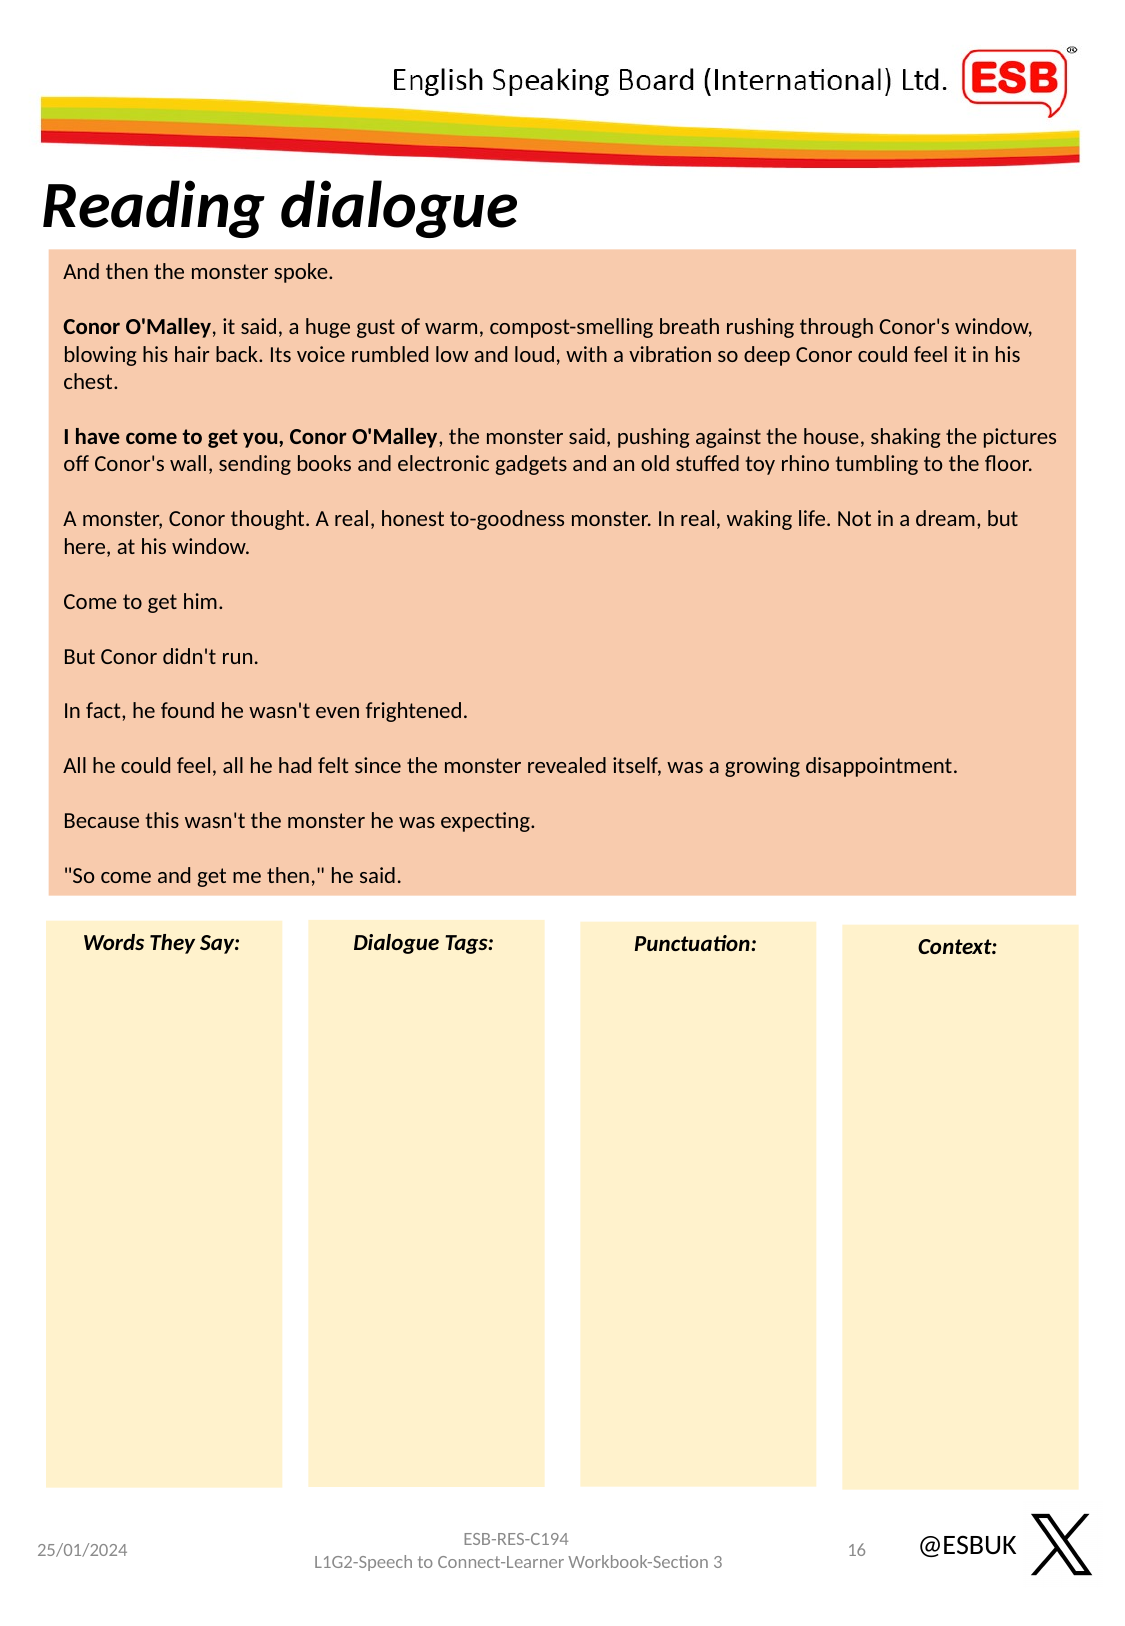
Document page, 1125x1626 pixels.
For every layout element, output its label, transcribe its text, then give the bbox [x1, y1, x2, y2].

title Reading dialogue [26, 162, 998, 250]
text_box And then the monster spoke. Conor O'Malley, it said, a huge gust of warm, compost-smelling breath rushing through Conor's window, blowing his hair back. Its voice rumbled low and loud, with a vibration so deep Conor could feel it in his chest. I have come to get you, Conor O'Malley, the monster said, pushing against the house, shaking the pictures off Conor's wall, sending books and electronic gadgets and an old stuffed toy rhino tumbling to the floor. A monster, Conor thought. A real, honest to-goodness monster. In real, waking life. Not in a dream, but here, at his window. Come to get him. But Conor didn't run. In fact, he found he wasn't even frightened. All he could feel, all he had felt since the monster revealed itself, was a growing disappointment. Because this wasn't the monster he was expecting. "So come and get me then," he said. [48, 249, 1077, 896]
picture [0, 1, 1125, 234]
text_box Dialogue Tags: [308, 919, 545, 1487]
slide_number 16 [697, 1506, 882, 1593]
footer ESB-RES-C194 L1G2-Speech to Connect-Learner Workbook-Section 3 [296, 1506, 697, 1593]
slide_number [22, 1506, 276, 1593]
text_box Punctuation: [580, 921, 817, 1487]
text_box Words They Say: [46, 920, 283, 1488]
picture [1022, 1501, 1103, 1589]
text_box Context: [842, 924, 1079, 1490]
